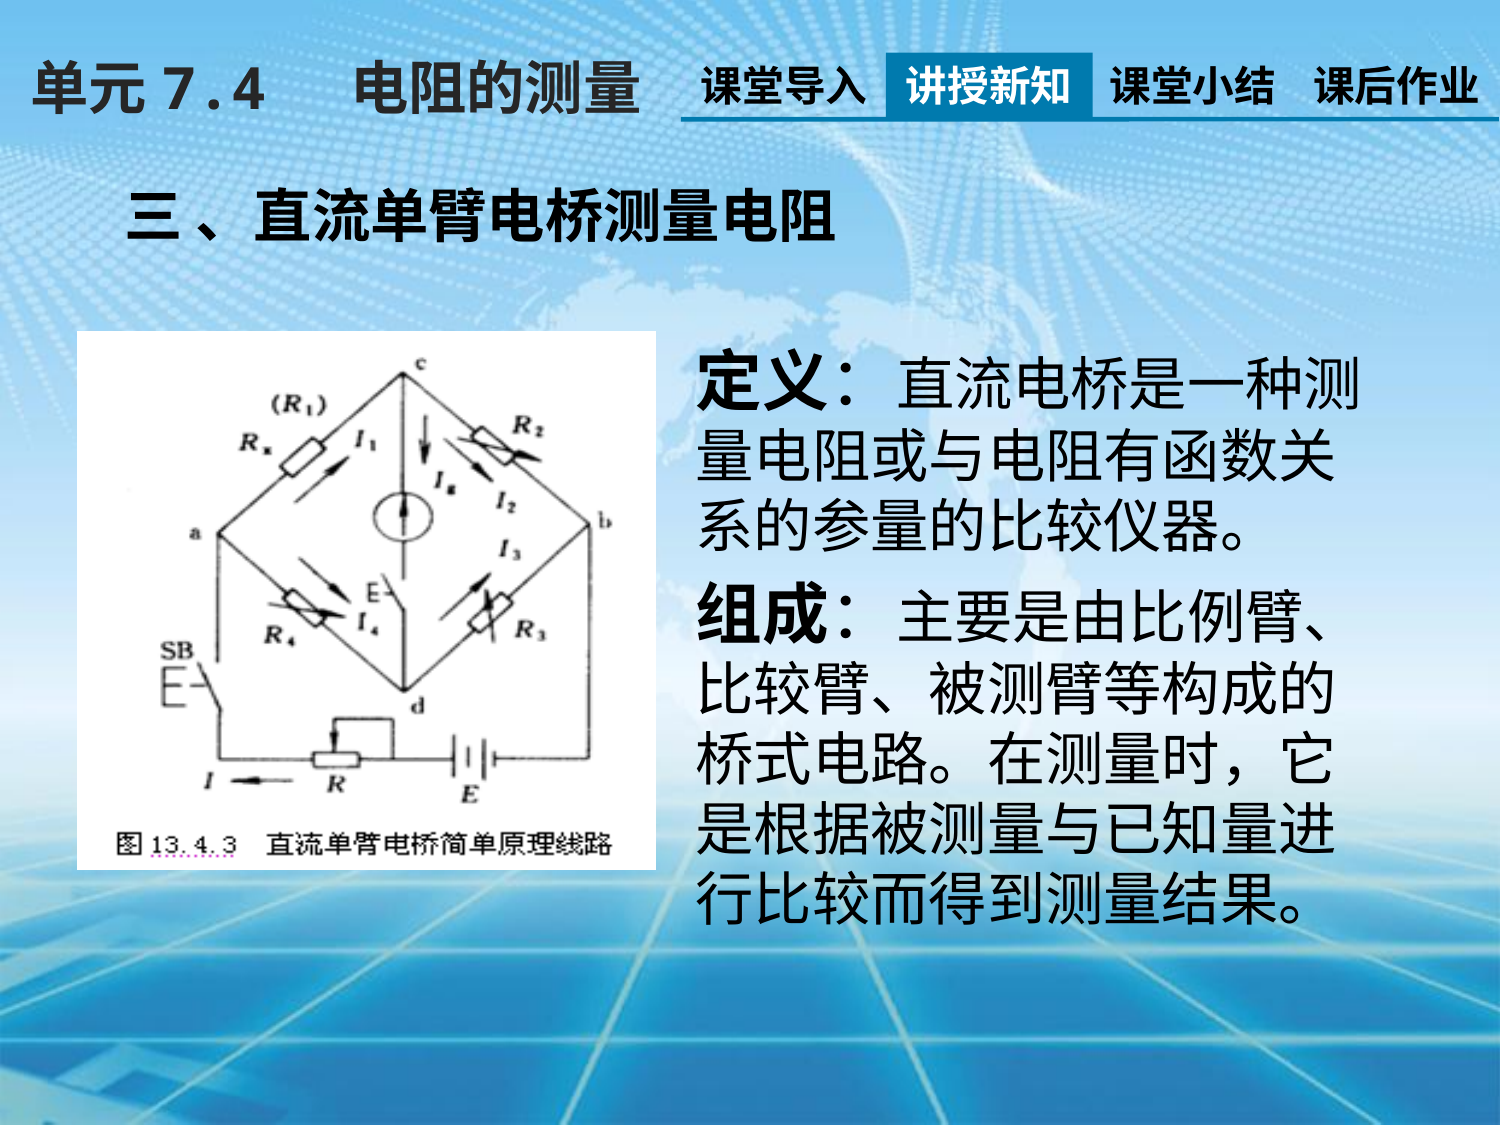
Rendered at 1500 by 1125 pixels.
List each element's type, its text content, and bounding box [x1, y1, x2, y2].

text_box 三 、直流单臂电桥测量电阻 [109, 166, 1193, 262]
picture [0, 0, 1500, 1125]
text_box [15, 43, 1500, 130]
text_box 定义：直流电桥是一种测量电阻或与电阻有函数关系的参量的比较仪器。 组成：主要是由比例臂、比较臂、被测臂等构成的桥式电路。在测量时，它是根据被测量与已知量进行比较而得到测量结果。 [680, 331, 1401, 1074]
